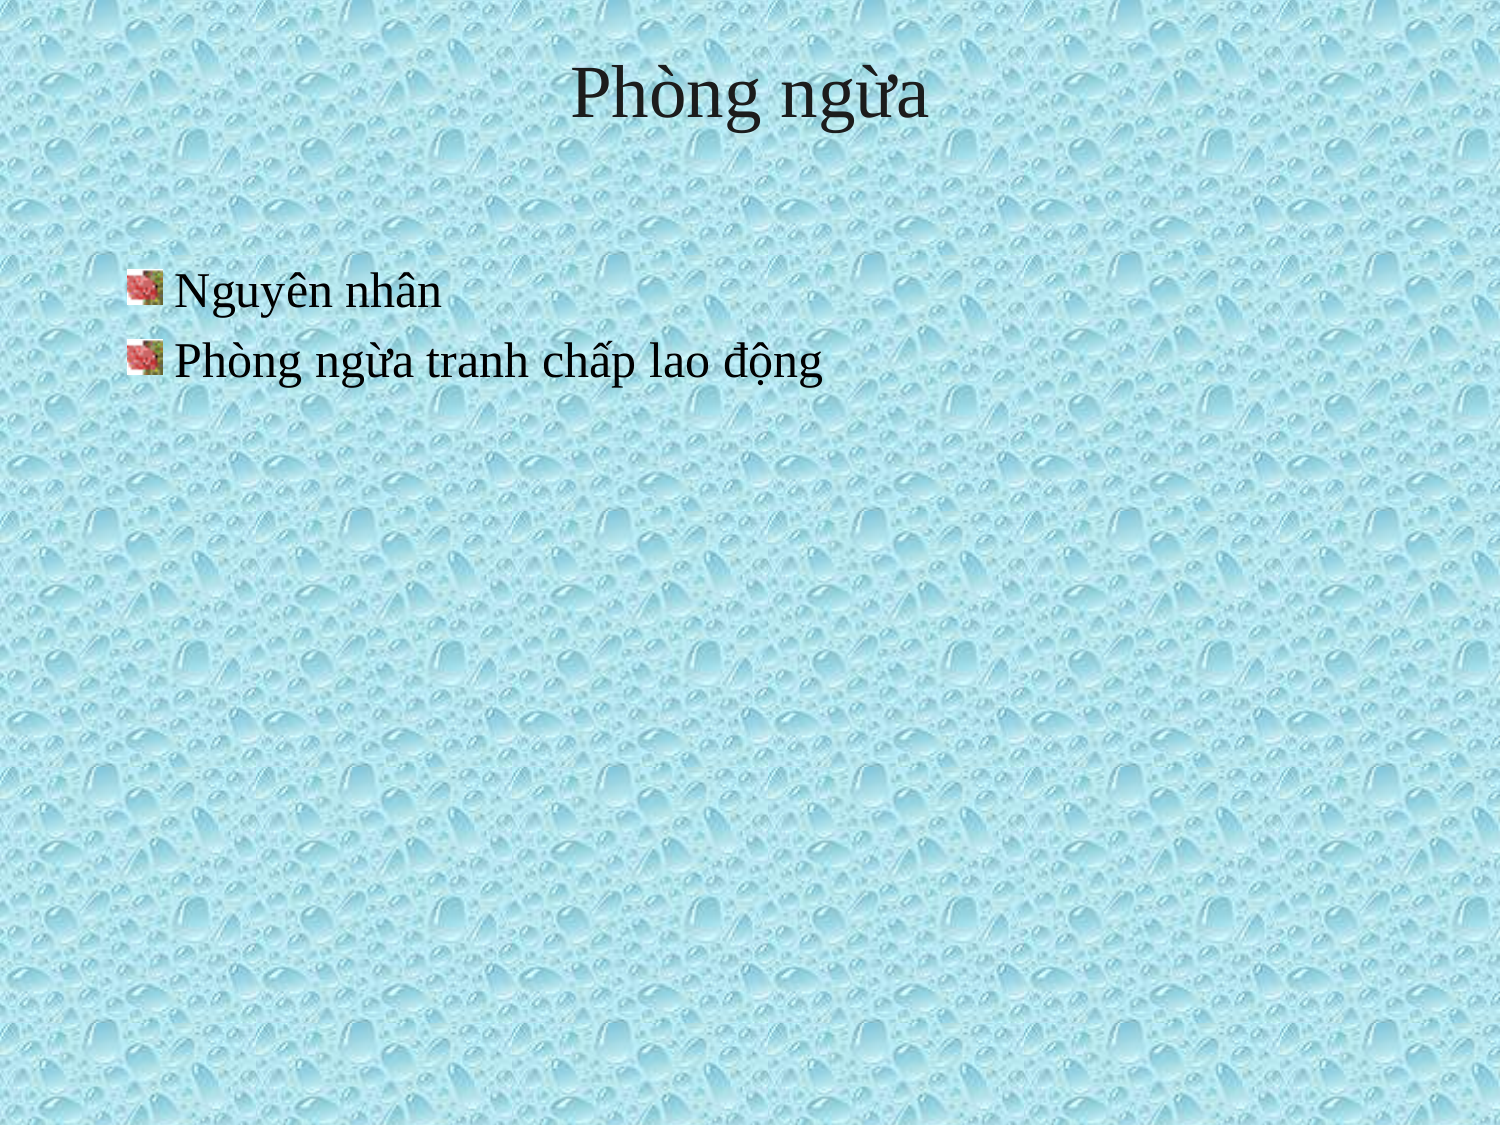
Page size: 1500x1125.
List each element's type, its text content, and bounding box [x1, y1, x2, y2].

subtitle Nguyên nhân Phòng ngừa tranh chấp lao động [112, 249, 1401, 976]
title Phòng ngừa [112, 0, 1388, 176]
picture [0, 0, 1500, 1125]
